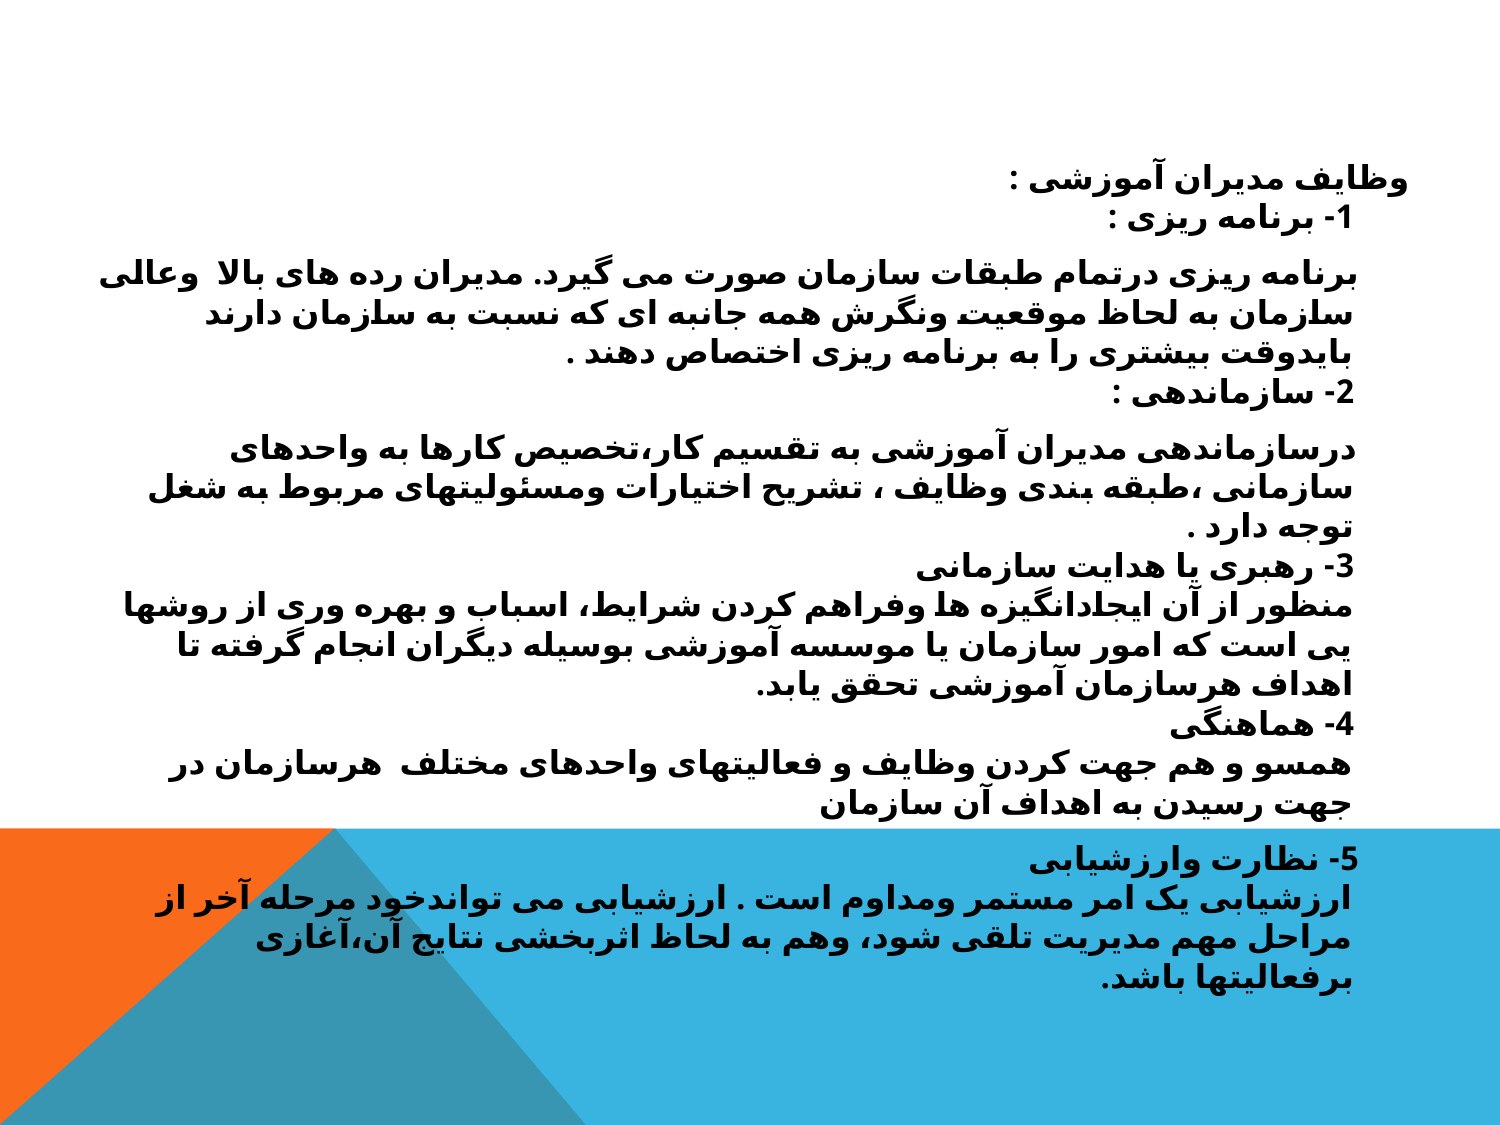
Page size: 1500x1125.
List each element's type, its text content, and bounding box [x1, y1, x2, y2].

list وظایف مدیران آموزشی : 1- برنامه ریزی : برنامه ریزی درتمام طبقات سازمان صورت می گیرد. مدیران رده های بالا وعالی سازمان به لحاظ موقعیت ونگرش همه جانبه ای که نسبت به سازمان دارند بایدوقت بیشتری را به برنامه ریزی اختصاص دهند . 2- سازماندهی : درسازماندهی مدیران آموزشی به تقسیم کار،تخصیص کارها به واحدهای سازمانی ،طبقه بندی وظایف ، تشریح اختیارات ومسئولیتهای مربوط به شغل توجه دارد . 3- رهبری یا هدایت سازمانی منظور از آن ایجادانگیزه ها وفراهم کردن شرایط، اسباب و بهره وری از روشها یی است که امور سازمان یا موسسه آموزشی بوسیله دیگران انجام گرفته تا اهداف هرسازمان آموزشی تحقق یابد. 4- هماهنگی همسو و هم جهت کردن وظایف و فعالیتهای واحدهای مختلف هرسازمان در جهت رسیدن به اهداف آن سازمان 5- نظارت وارزشیابی ارزشیابی یک امر مستمر ومداوم است . ارزشیابی می تواندخود مرحله آخر از مراحل مهم مدیریت تلقی شود، وهم به لحاظ اثربخشی نتایج آن،آغازی برفعالیتها باشد. [75, 149, 1425, 1005]
